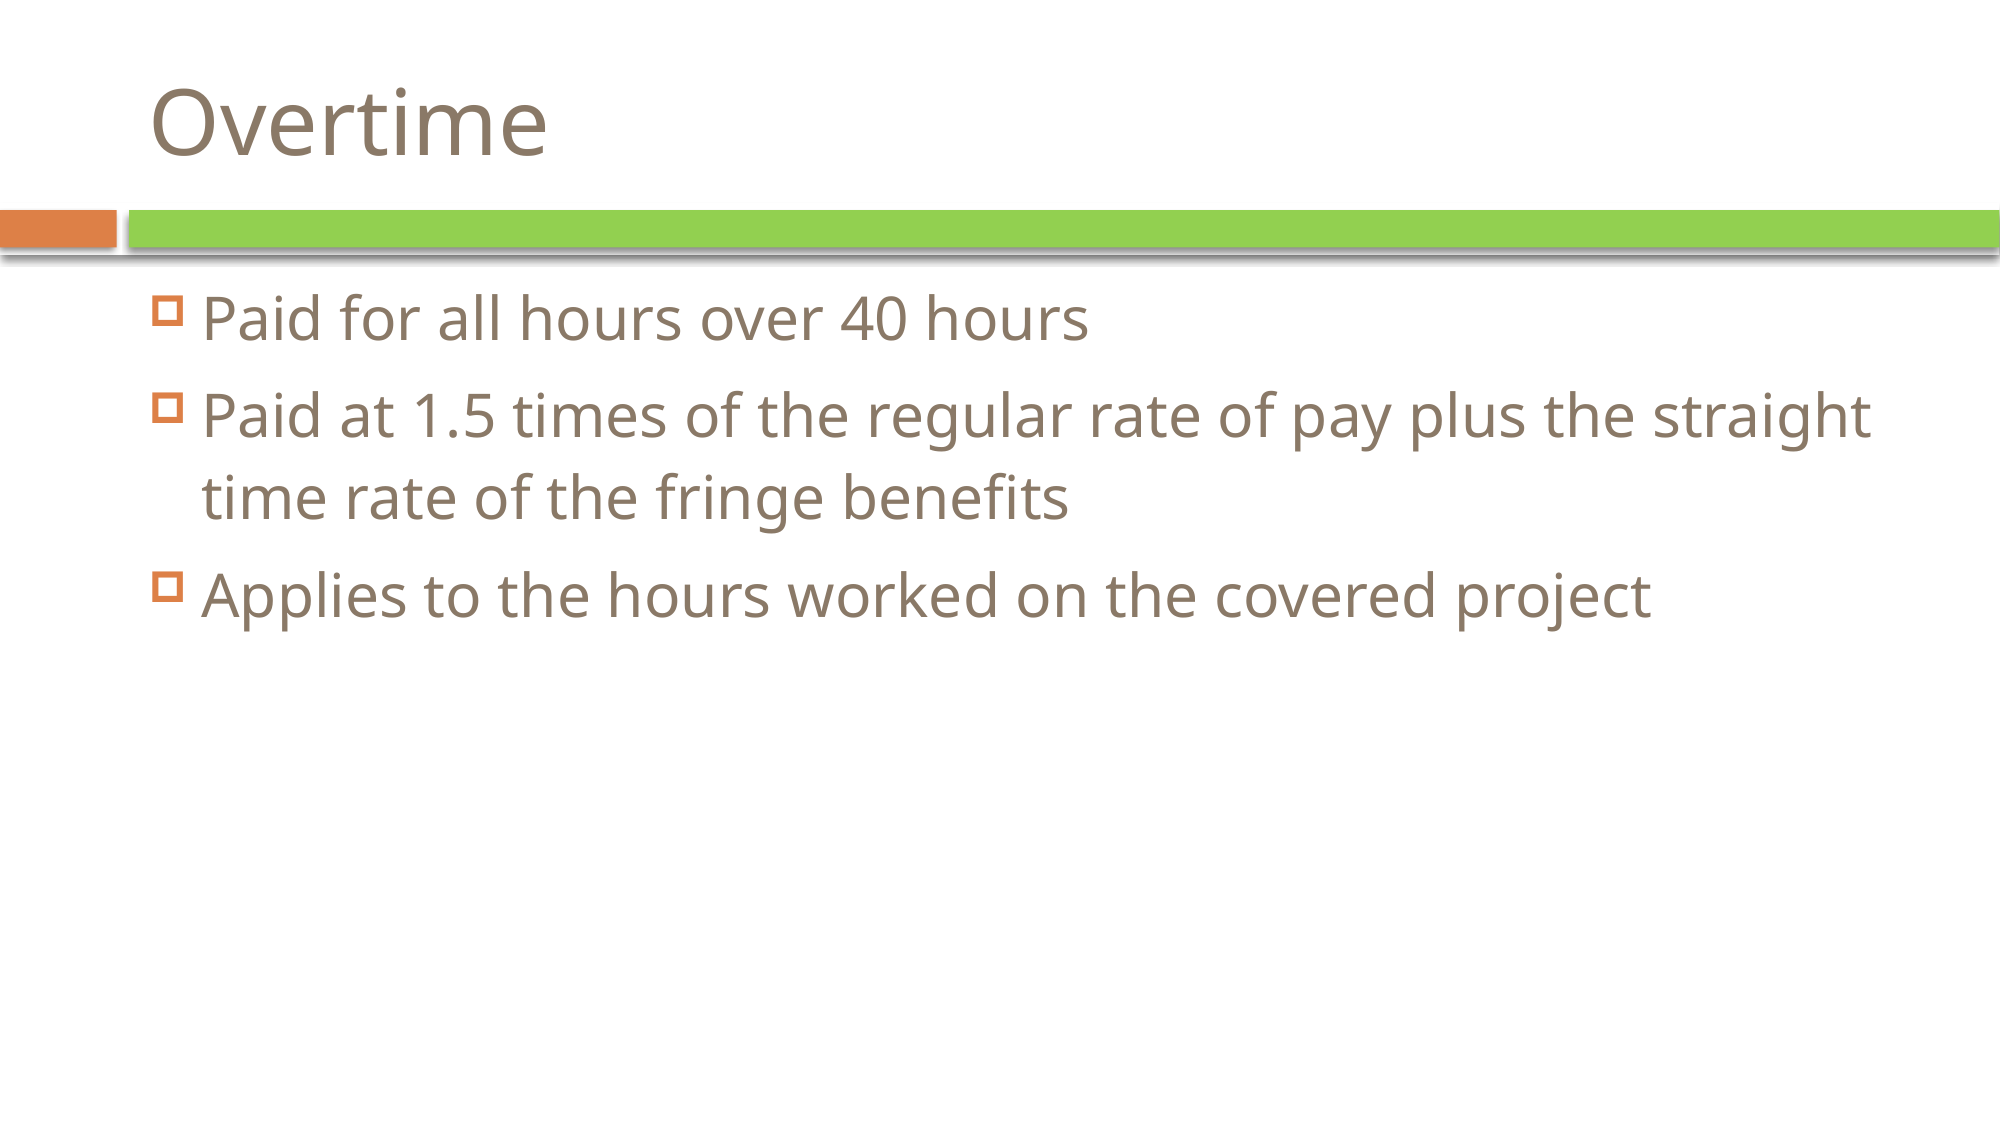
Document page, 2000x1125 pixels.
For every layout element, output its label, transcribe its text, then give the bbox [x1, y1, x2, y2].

list Paid for all hours over 40 hours Paid at 1.5 times of the regular rate of pay plus the straight time rate of the fringe benefits Applies to the hours worked on the covered project [133, 262, 1917, 1000]
title Overtime [133, 37, 1917, 200]
